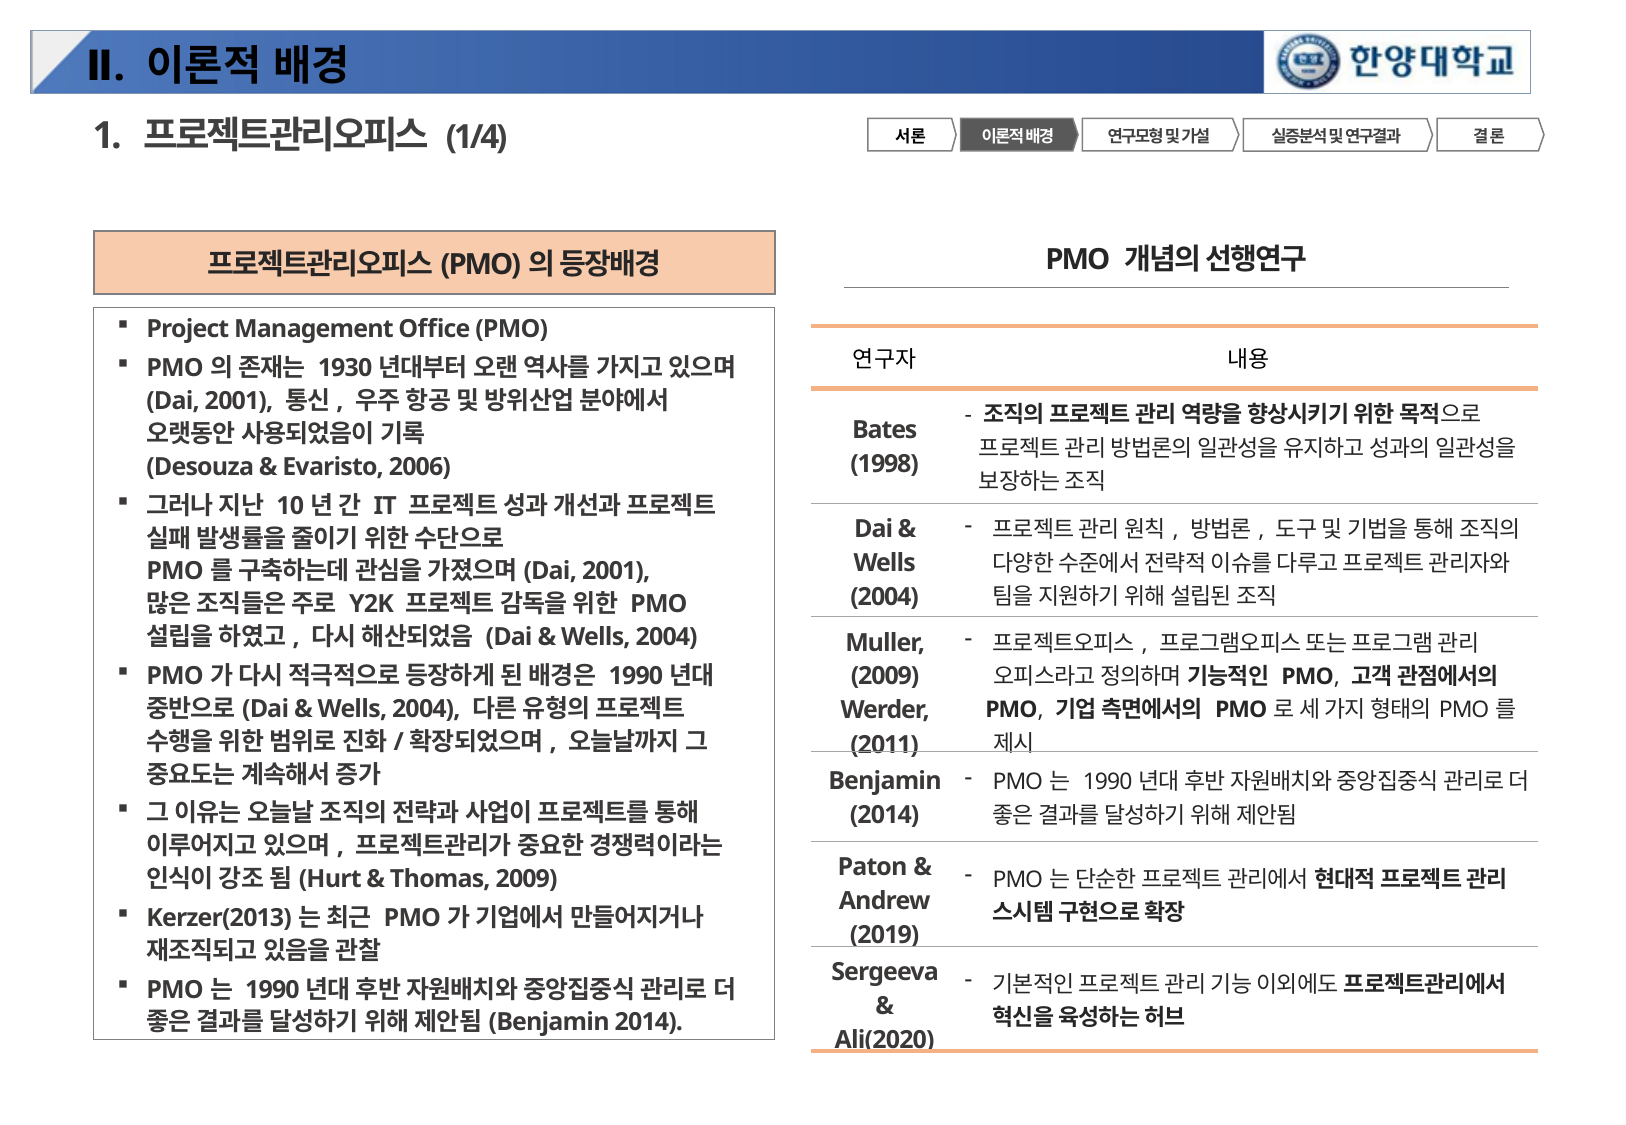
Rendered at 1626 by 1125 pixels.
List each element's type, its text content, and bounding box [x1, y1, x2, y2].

table_header 연구자 [811, 328, 959, 386]
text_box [843, 228, 1510, 288]
table_cell 프로젝트 관리 원칙, 방법론, 도구 및 기법을 통해 조직의 다양한 수준에서 전략적 이슈를 다루고 프로젝트 관리자와 팀을 지원하기 위해 설립된 조직 [959, 504, 1538, 616]
text_box 1. 프로젝트관리오피스 (1/4) [77, 91, 1543, 166]
table_cell Benjamin (2014) [811, 752, 959, 841]
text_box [30, 30, 1531, 97]
table_cell PMO는 1990년대 후반 자원배치와 중앙집중식 관리로 더 좋은 결과를 달성하기 위해 제안됨 [959, 752, 1538, 841]
table_header 내용 [959, 328, 1538, 386]
table_cell Bates (1998) [811, 391, 959, 503]
table_cell PMO는 단순한 프로젝트 관리에서 현대적 프로젝트 관리 스시템 구현으로 확장 [959, 842, 1538, 946]
text_box [93, 307, 102, 1040]
table_cell 기본적인 프로젝트 관리 기능 이외에도 프로젝트관리에서 혁신을 육성하는 허브 [959, 947, 1538, 1049]
table_cell 프로젝트오피스, 프로그램오피스 또는 프로그램 관리 오피스라고 정의하며 기능적인 PMO, 고객 관점에서의 PMO, 기업 측면에서의 PMO로 세 가지 형태의PMO를 제시 [959, 617, 1538, 751]
text_box Project Management Office (PMO) PMO의 존재는 1930년대부터 오랜 역사를 가지고 있으며(Dai, 2001), 통신, 우주 항공 및 방위산업 분야에서 오랫동안 사용되었음이 기록 (Desouza & Evaristo, 2006) 그러나 지난 10년 간 IT 프로젝트 성과 개선과 프로젝트 실패 발생률을 줄이기 위한 수단으로 PMO를 구축하는데 관심을 가졌으며(Dai, 2001), 많은 조직들은 주로 Y2K 프로젝트 감독을 위한 PMO 설립을 하였고, 다시 해산되었음 (Dai & Wells, 2004) PMO가 다시 적극적으로 등장하게 된 배경은 1990년대 중반으로(Dai & Wells, 2004), 다른 유형의 프로젝트 수행을 위한 범위로 진화/확장되었으며, 오늘날까지 그 중요도는 계속해서 증가 그 이유는 오늘날 조직의 전략과 사업이 프로젝트를 통해 이루어지고 있으며, 프로젝트관리가 중요한 경쟁력이라는 인식이 강조 됨(Hurt & Thomas, 2009) Kerzer(2013)는 최근 PMO가 기업에서 만들어지거나 재조직되고 있음을 관찰 PMO는 1990년대 후반 자원배치와 중앙집중식 관리로 더 좋은 결과를 달성하기 위해 제안됨(Benjamin 2014). [102, 302, 768, 1044]
table_cell Dai & Wells (2004) [811, 504, 959, 616]
text_box 프로젝트관리오피스(PMO)의 등장배경 [93, 230, 775, 294]
table_cell Paton & Andrew (2019) [811, 842, 959, 946]
table_cell - 조직의 프로젝트 관리 역량을 향상시키기 위한 목적으로 프로젝트 관리 방법론의 일관성을 유지하고 성과의 일관성을 보장하는 조직 [959, 391, 1538, 503]
text_box [768, 307, 775, 1040]
table_cell Muller, (2009) Werder, (2011) [811, 617, 959, 751]
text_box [867, 118, 1544, 152]
table_cell Sergeeva & Ali(2020) [811, 947, 959, 1049]
